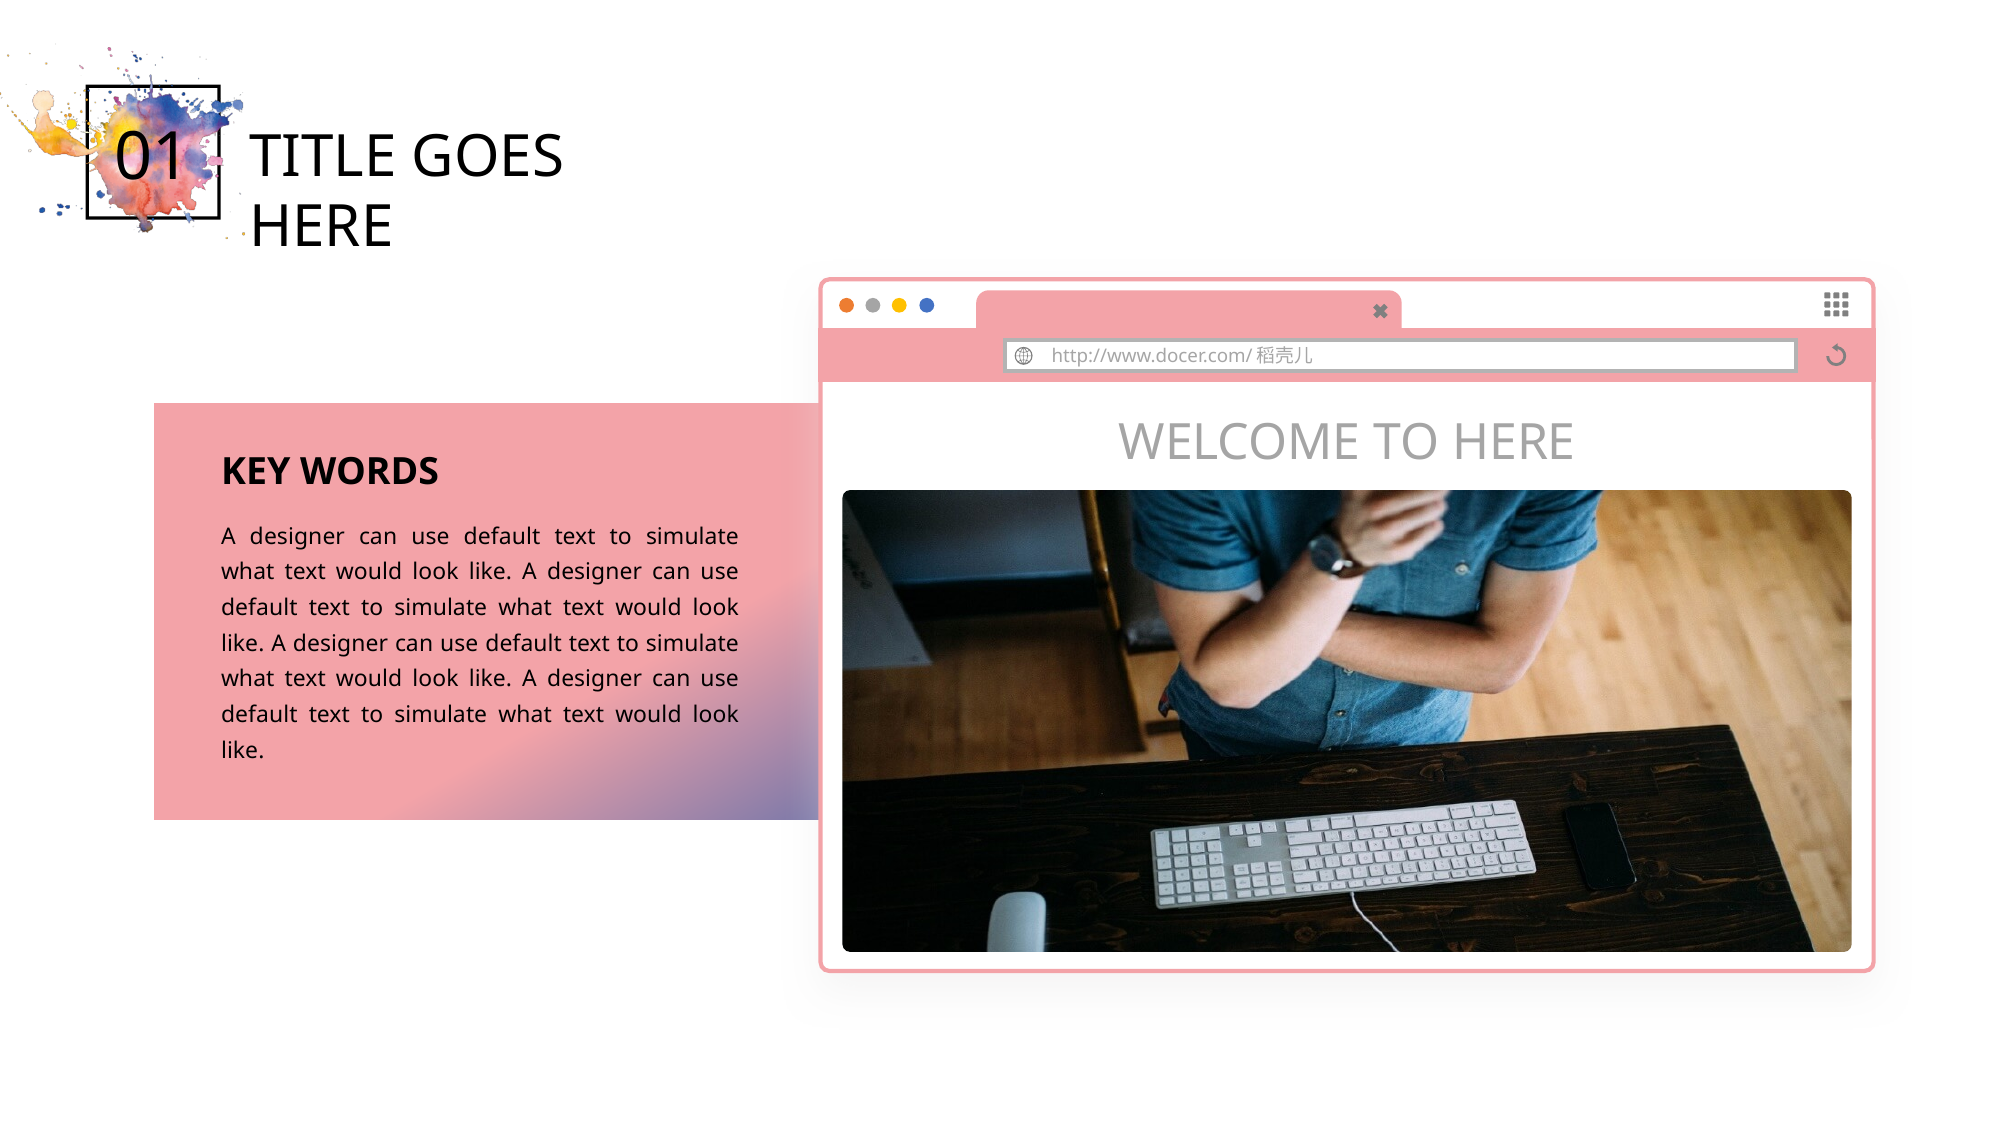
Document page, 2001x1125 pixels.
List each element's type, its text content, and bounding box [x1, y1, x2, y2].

text_box KEY WORDS [206, 439, 755, 500]
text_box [797, 403, 808, 820]
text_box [0, 42, 680, 240]
text_box [810, 403, 817, 820]
text_box A designer can use default text to simulate what text would look like. A designer can use default text to simulate what text would look like. A designer can use default text to simulate what text would look like. A designer can use default text to simulate what text would look like. [206, 505, 755, 771]
picture [842, 490, 1852, 952]
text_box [820, 279, 1874, 971]
text_box [154, 403, 794, 820]
